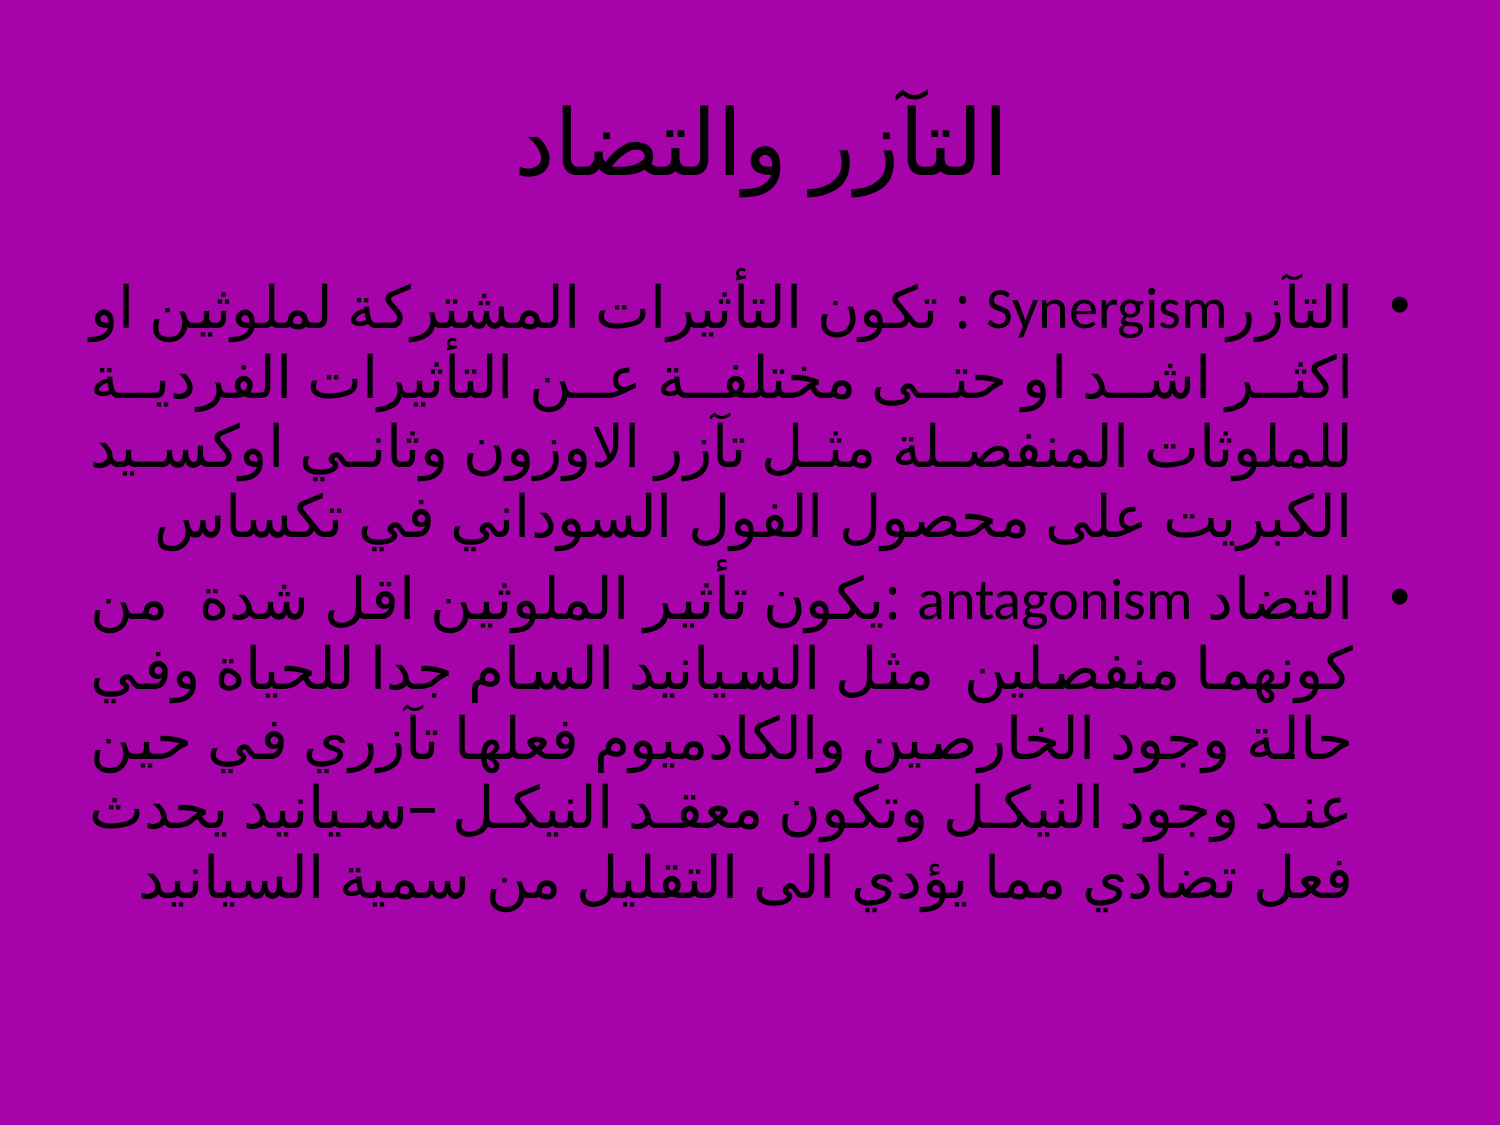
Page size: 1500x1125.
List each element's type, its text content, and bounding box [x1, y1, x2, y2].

list التآزرSynergism : تكون التأثيرات المشتركة لملوثين او اكثر اشد او حتى مختلفة عن التأثيرات الفردية للملوثات المنفصلة مثل تآزر الاوزون وثاني اوكسيد الكبريت على محصول الفول السوداني في تكساس التضاد antagonism :يكون تأثير الملوثين اقل شدة من كونهما منفصلين مثل السيانيد السام جدا للحياة وفي حالة وجود الخارصين والكادميوم فعلها تآزري في حين عند وجود النيكل وتكون معقد النيكل –سيانيد يحدث فعل تضادي مما يؤدي الى التقليل من سمية السيانيد [75, 262, 1425, 1005]
title التآزر والتضاد [75, 45, 1425, 233]
